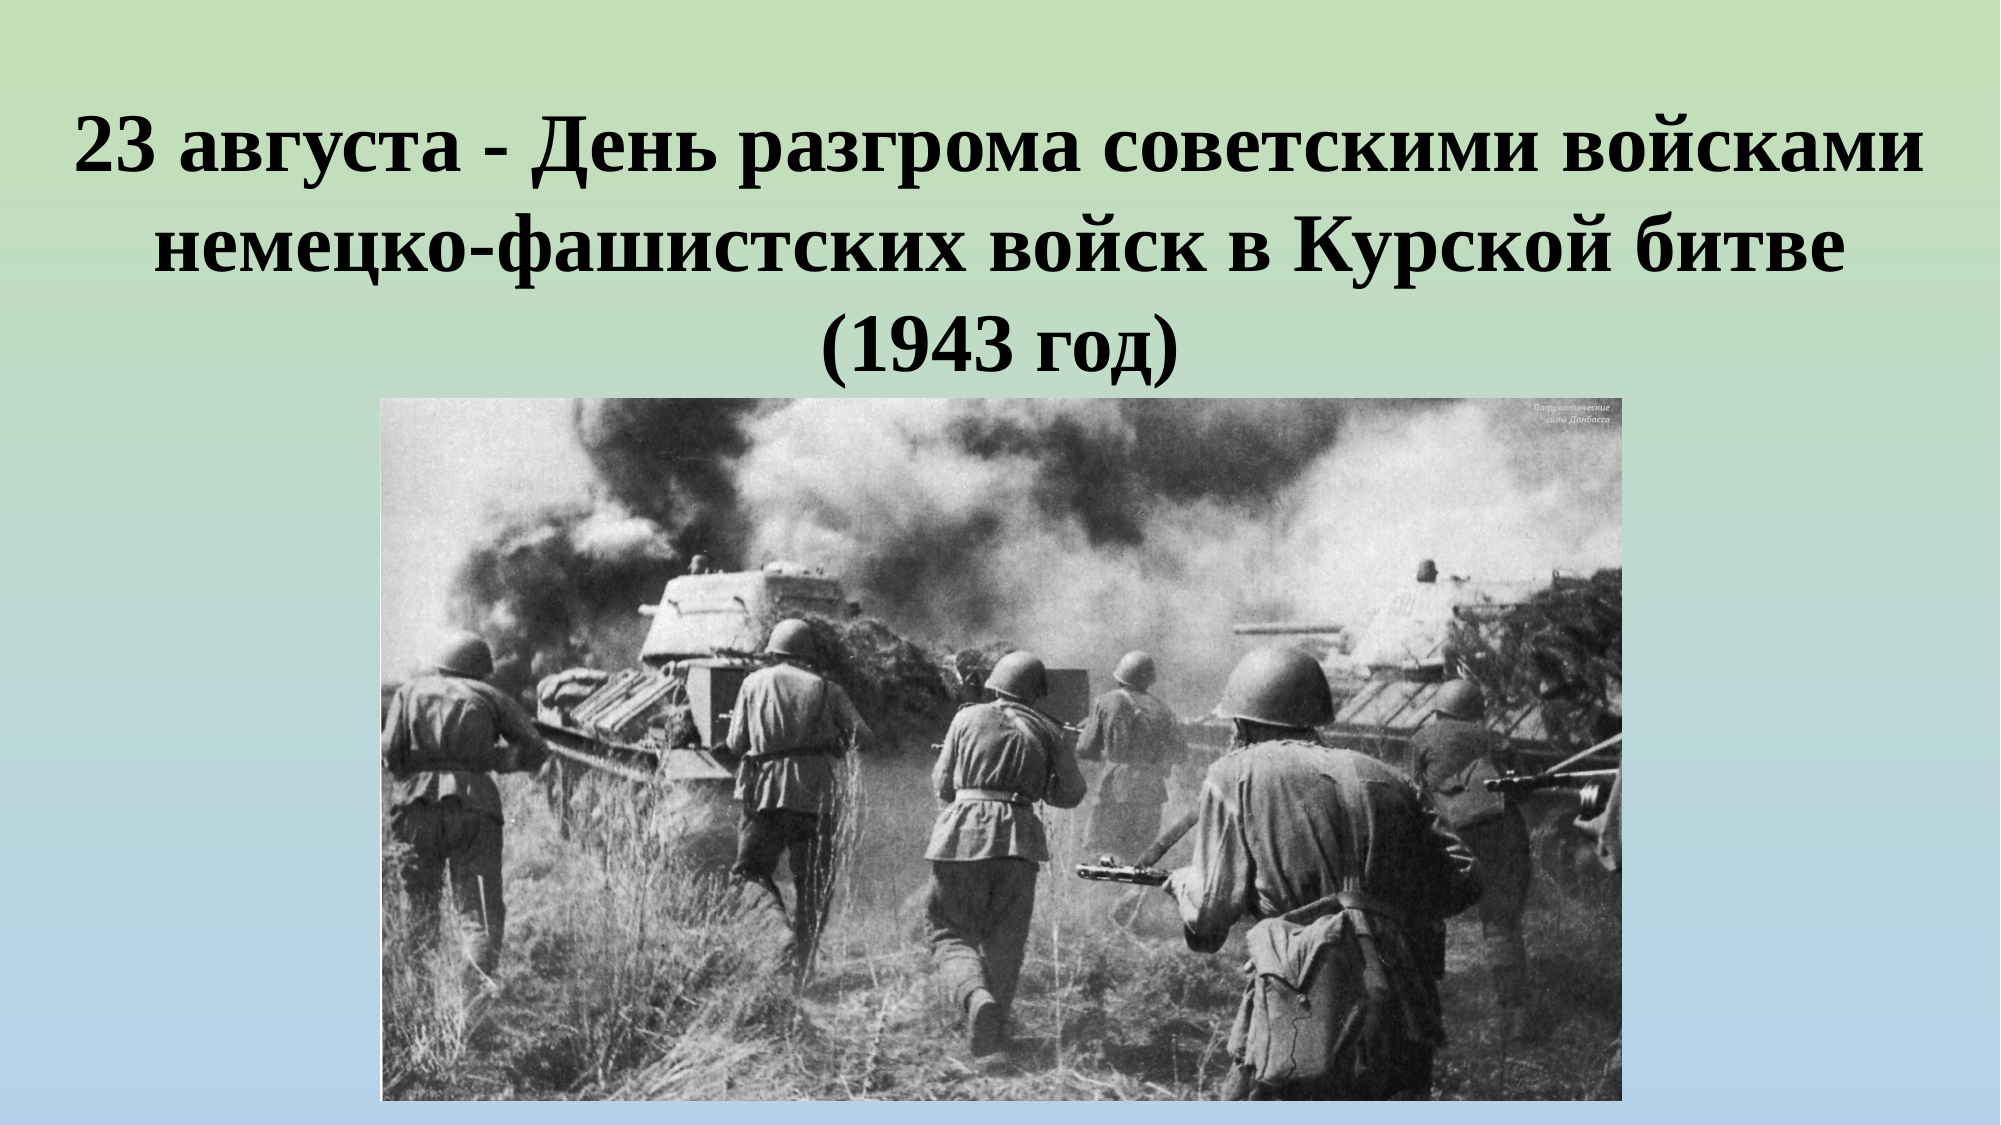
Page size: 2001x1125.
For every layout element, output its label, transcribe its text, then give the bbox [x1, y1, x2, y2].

picture [379, 398, 1622, 1101]
text_box 23 августа - День разгрома советскими войсками немецко-фашистских войск в Курской битве (1943 год) [57, 80, 1944, 396]
